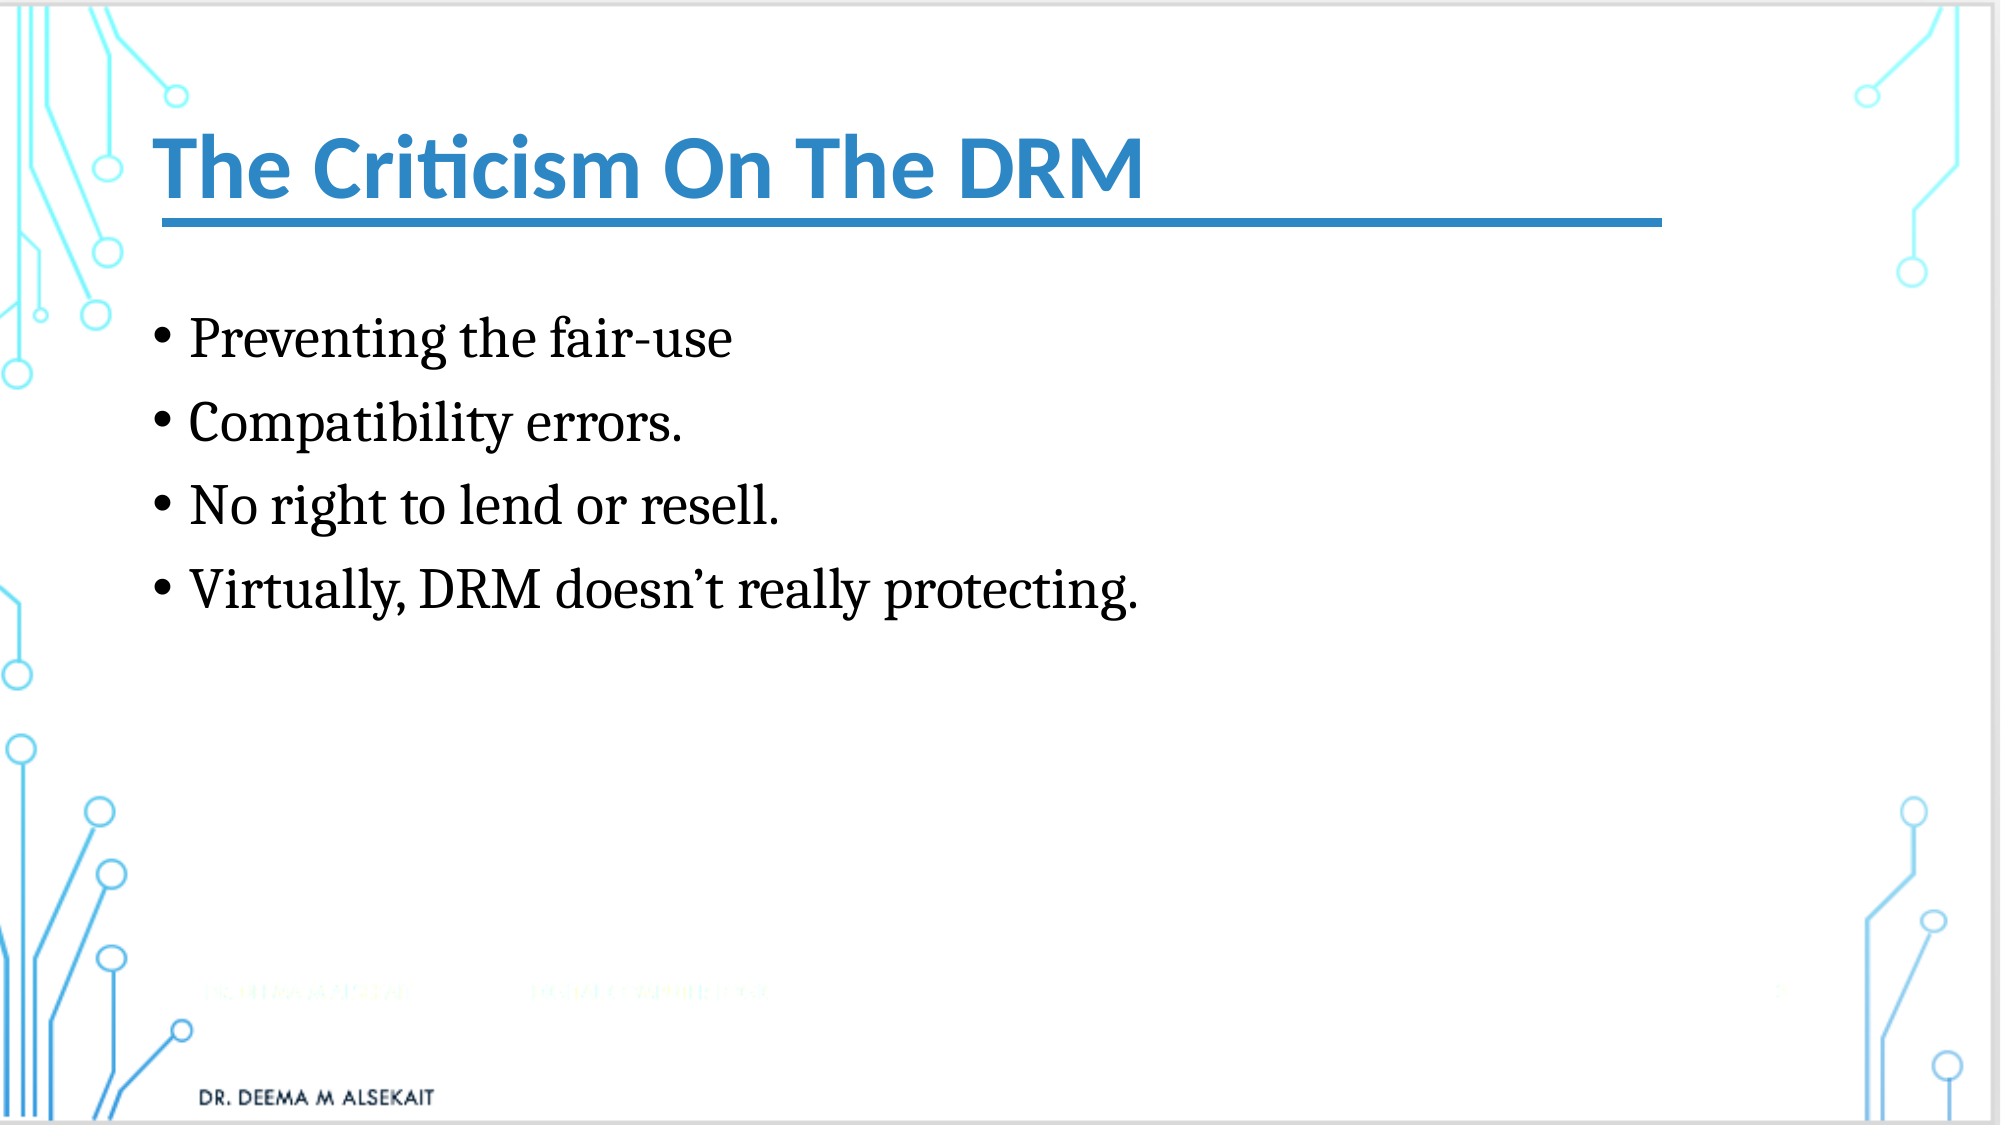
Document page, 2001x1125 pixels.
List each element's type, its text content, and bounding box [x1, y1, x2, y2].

title The Criticism On The DRM [137, 59, 1863, 278]
list Preventing the fair-use Compatibility errors. No right to lend or resell. Virtually, DRM doesn’t really protecting. [137, 299, 1863, 1014]
picture [0, 0, 2001, 1125]
